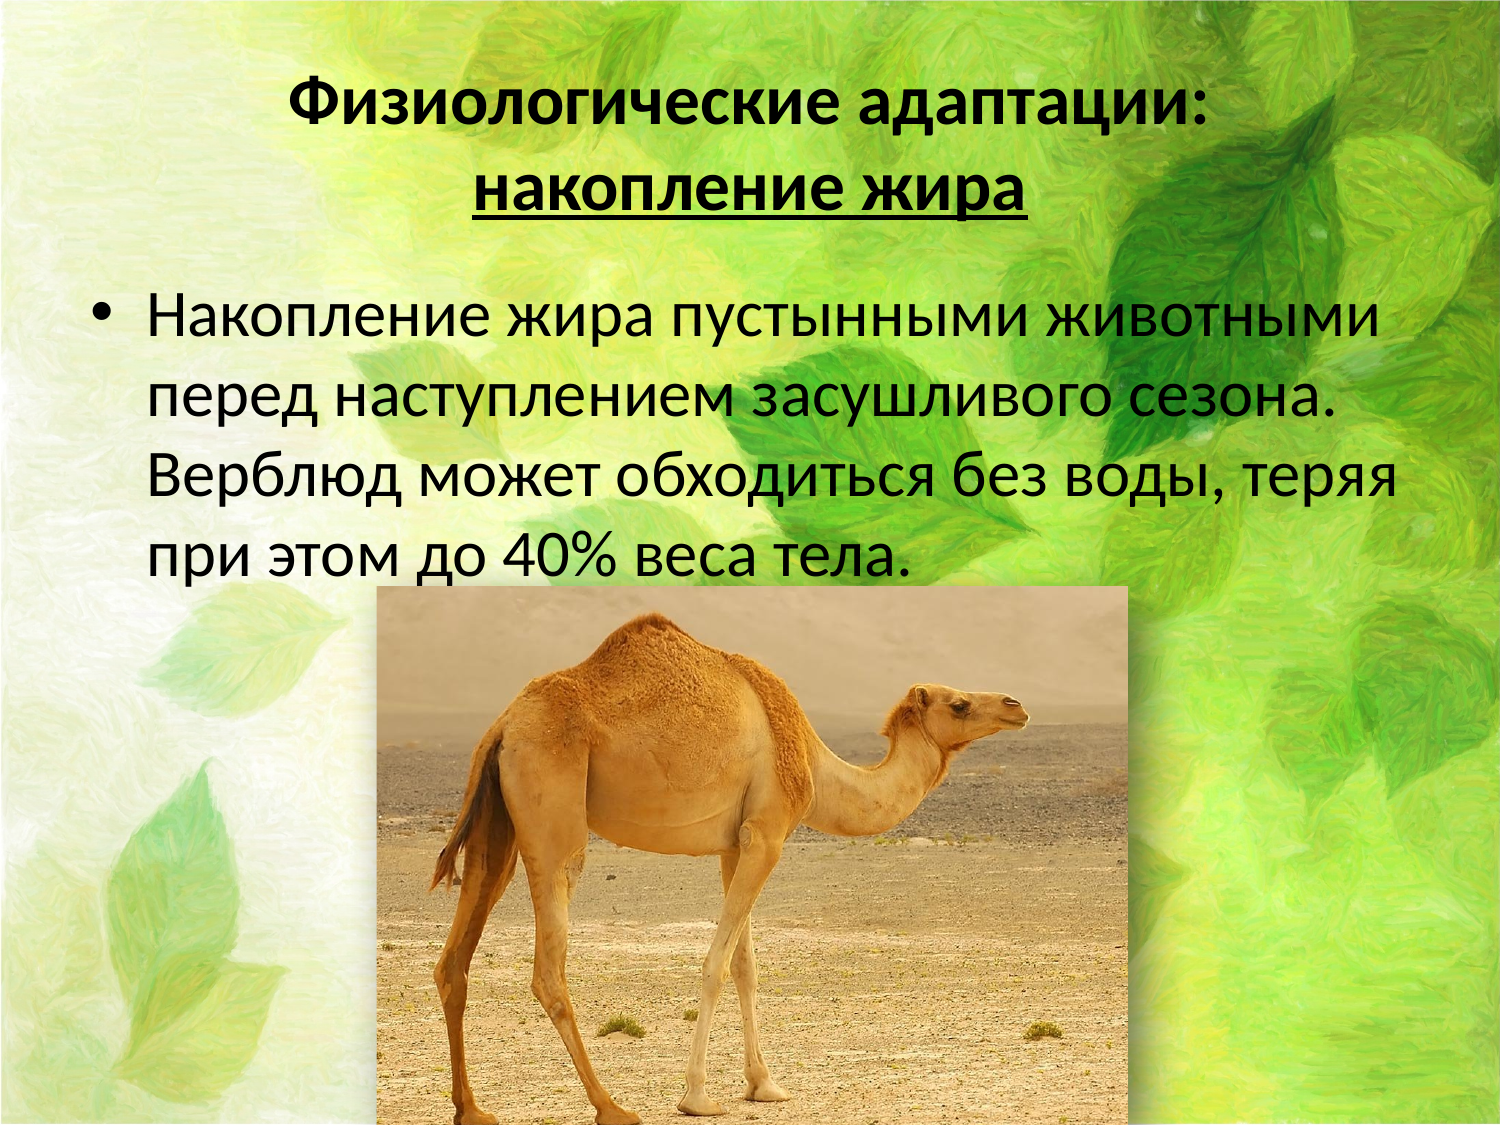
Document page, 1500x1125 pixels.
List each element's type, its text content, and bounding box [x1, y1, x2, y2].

list Накопление жира пустынными животными перед наступлением засушливого сезона. Верблюд может обходиться без воды, теряя при этом до 40% веса тела. [75, 262, 1425, 1005]
picture [376, 586, 1129, 1125]
title Физиологические адаптации: накопление жира [75, 45, 1425, 233]
